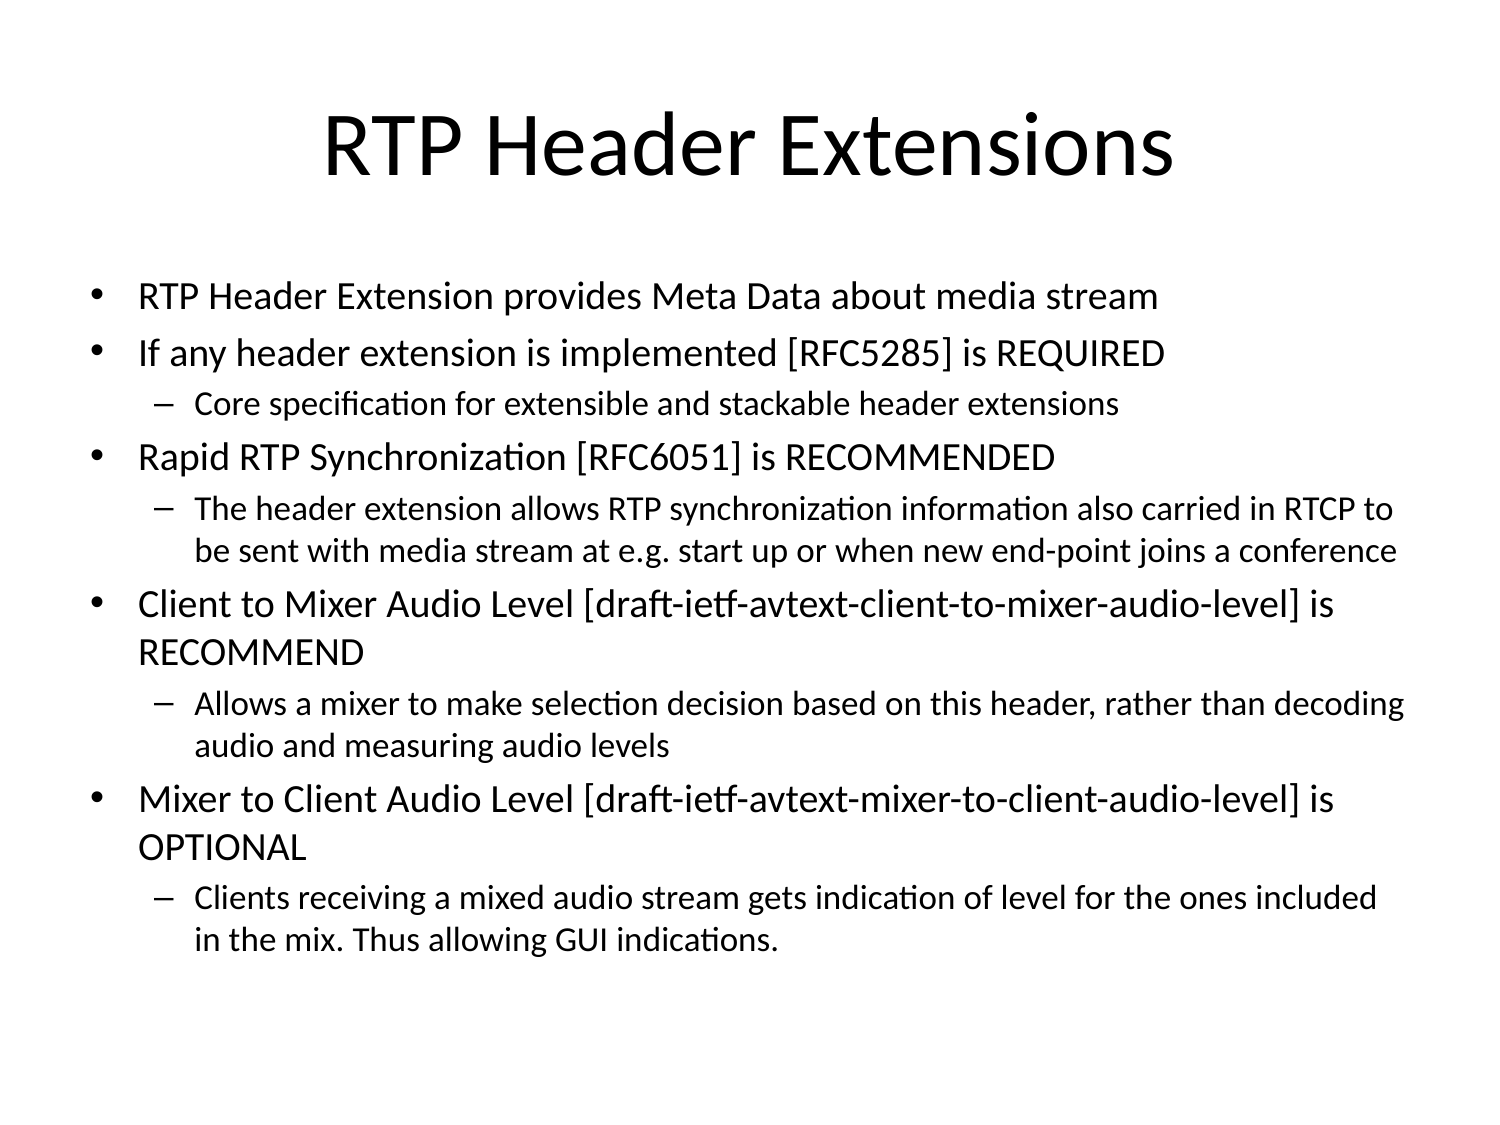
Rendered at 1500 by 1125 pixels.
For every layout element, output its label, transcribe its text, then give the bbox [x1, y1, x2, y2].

list RTP Header Extension provides Meta Data about media stream If any header extension is implemented [RFC5285] is REQUIRED Core specification for extensible and stackable header extensions Rapid RTP Synchronization [RFC6051] is RECOMMENDED The header extension allows RTP synchronization information also carried in RTCP to be sent with media stream at e.g. start up or when new end-point joins a conference Client to Mixer Audio Level [draft-ietf-avtext-client-to-mixer-audio-level] is RECOMMEND Allows a mixer to make selection decision based on this header, rather than decoding audio and measuring audio levels Mixer to Client Audio Level [draft-ietf-avtext-mixer-to-client-audio-level] is OPTIONAL Clients receiving a mixed audio stream gets indication of level for the ones included in the mix. Thus allowing GUI indications. [75, 262, 1425, 1005]
title RTP Header Extensions [75, 45, 1425, 233]
